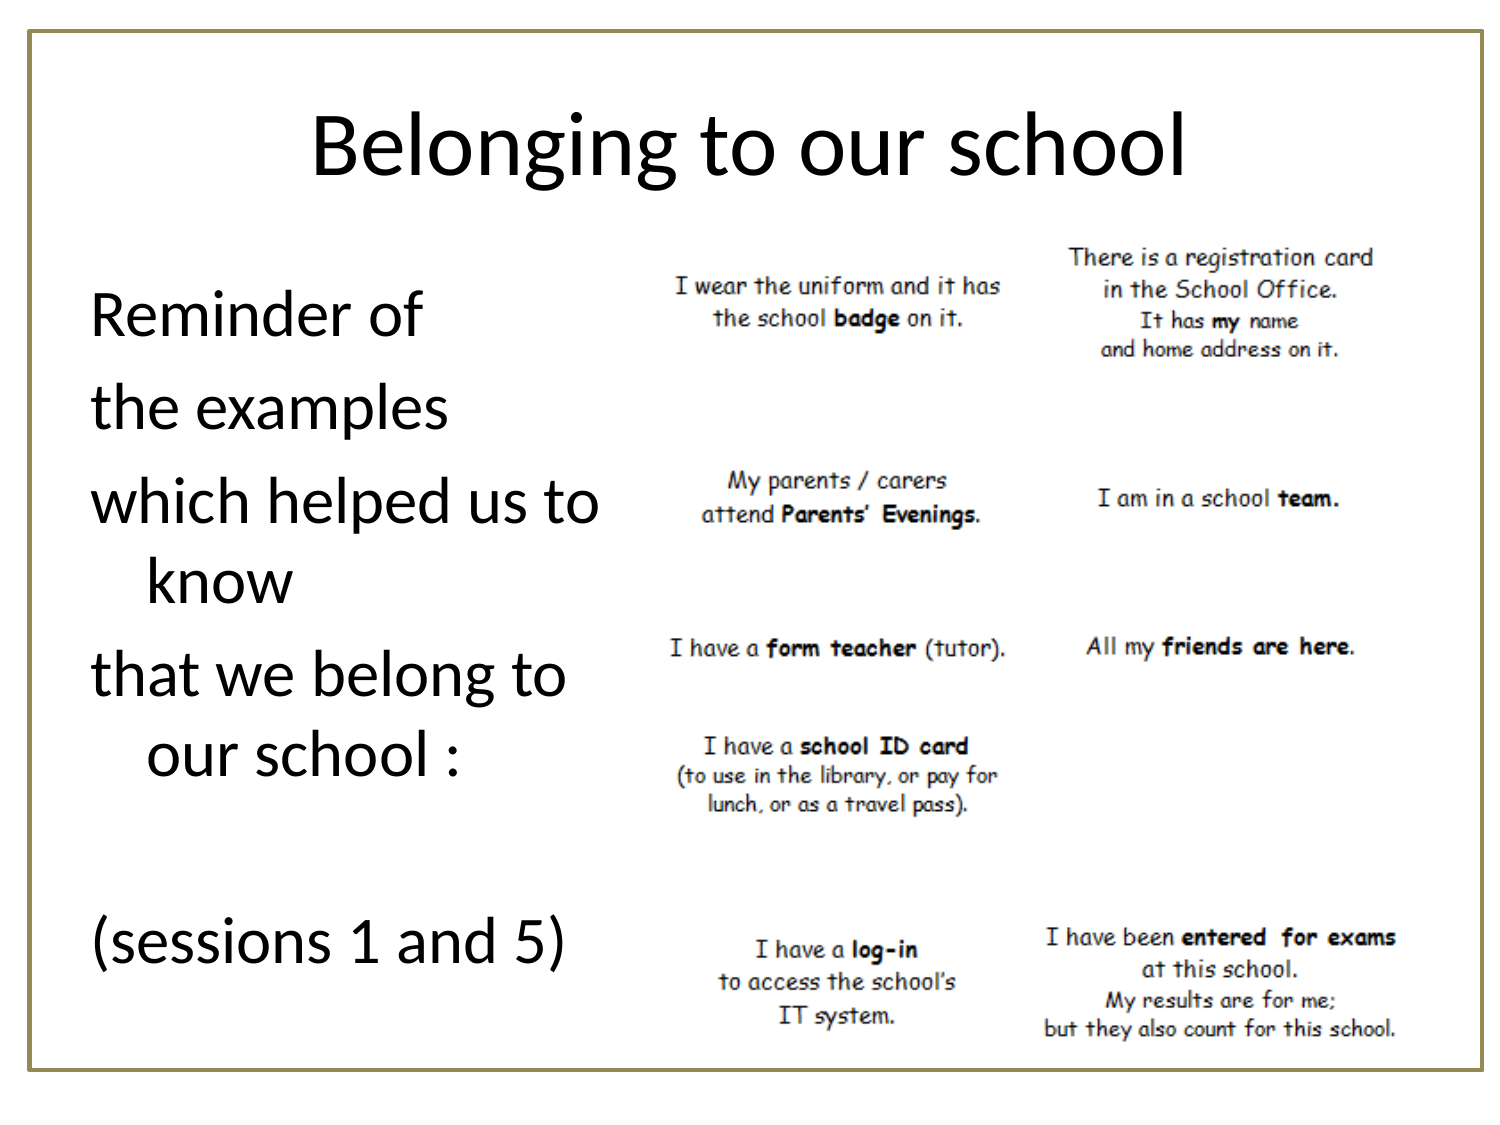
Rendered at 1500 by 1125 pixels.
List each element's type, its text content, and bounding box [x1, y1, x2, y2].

picture [655, 231, 1422, 1054]
list Reminder of the examples which helped us to know that we belong to our school : (sessions 1 and 5) [75, 262, 650, 1005]
title Belonging to our school [75, 45, 1425, 233]
text_box [27, 29, 1484, 1072]
